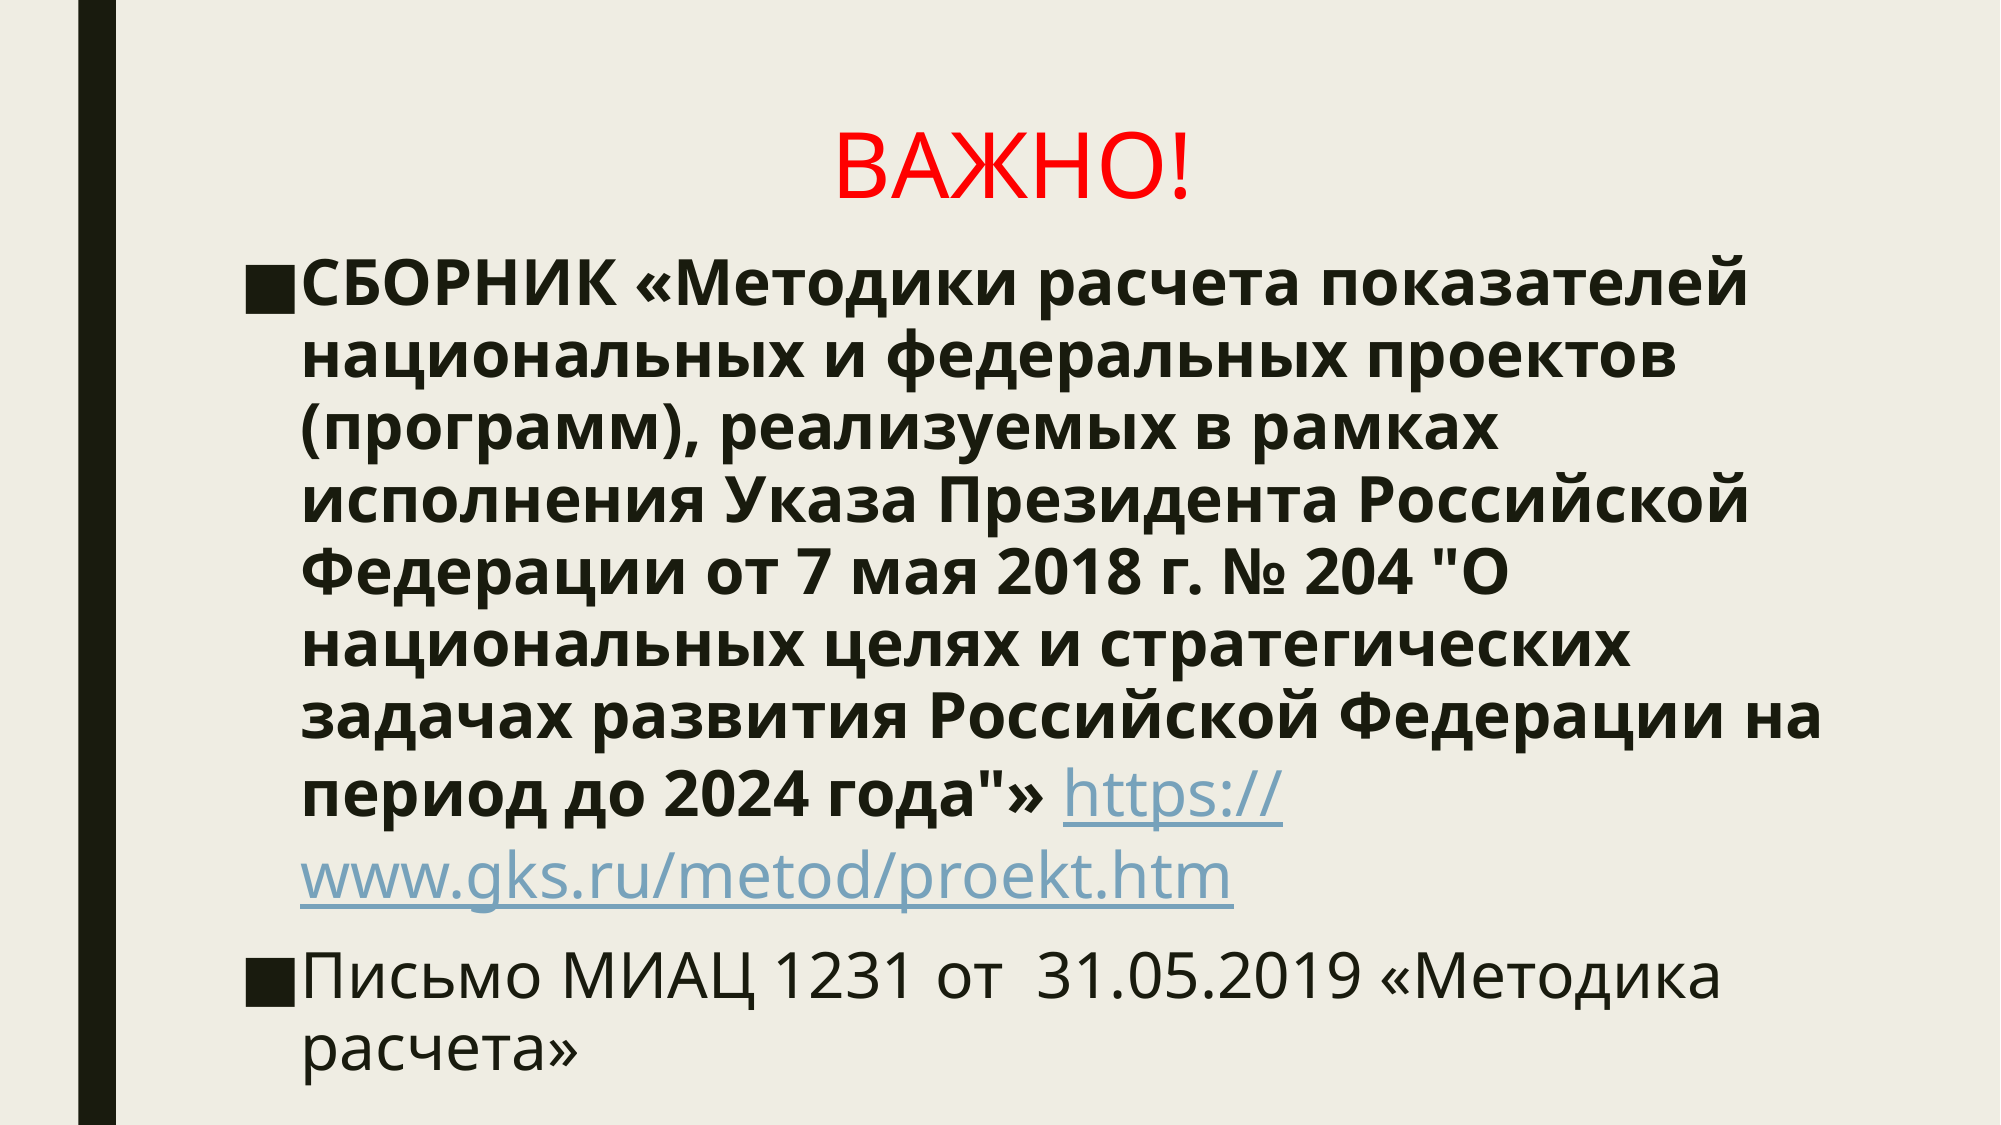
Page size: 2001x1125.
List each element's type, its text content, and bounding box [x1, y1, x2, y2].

title ВАЖНО! [225, 112, 1800, 240]
list СБОРНИК «Методики расчета показателей национальных и федеральных проектов (программ), реализуемых в рамках исполнения Указа Президента Российской Федерации от 7 мая 2018 г. № 204 "О национальных целях и стратегических задачах развития Российской Федерации на период до 2024 года"» https://www.gks.ru/metod/proekt.htm Письмо МИАЦ 1231 от 31.05.2019 «Методика расчета» [225, 240, 1868, 1093]
